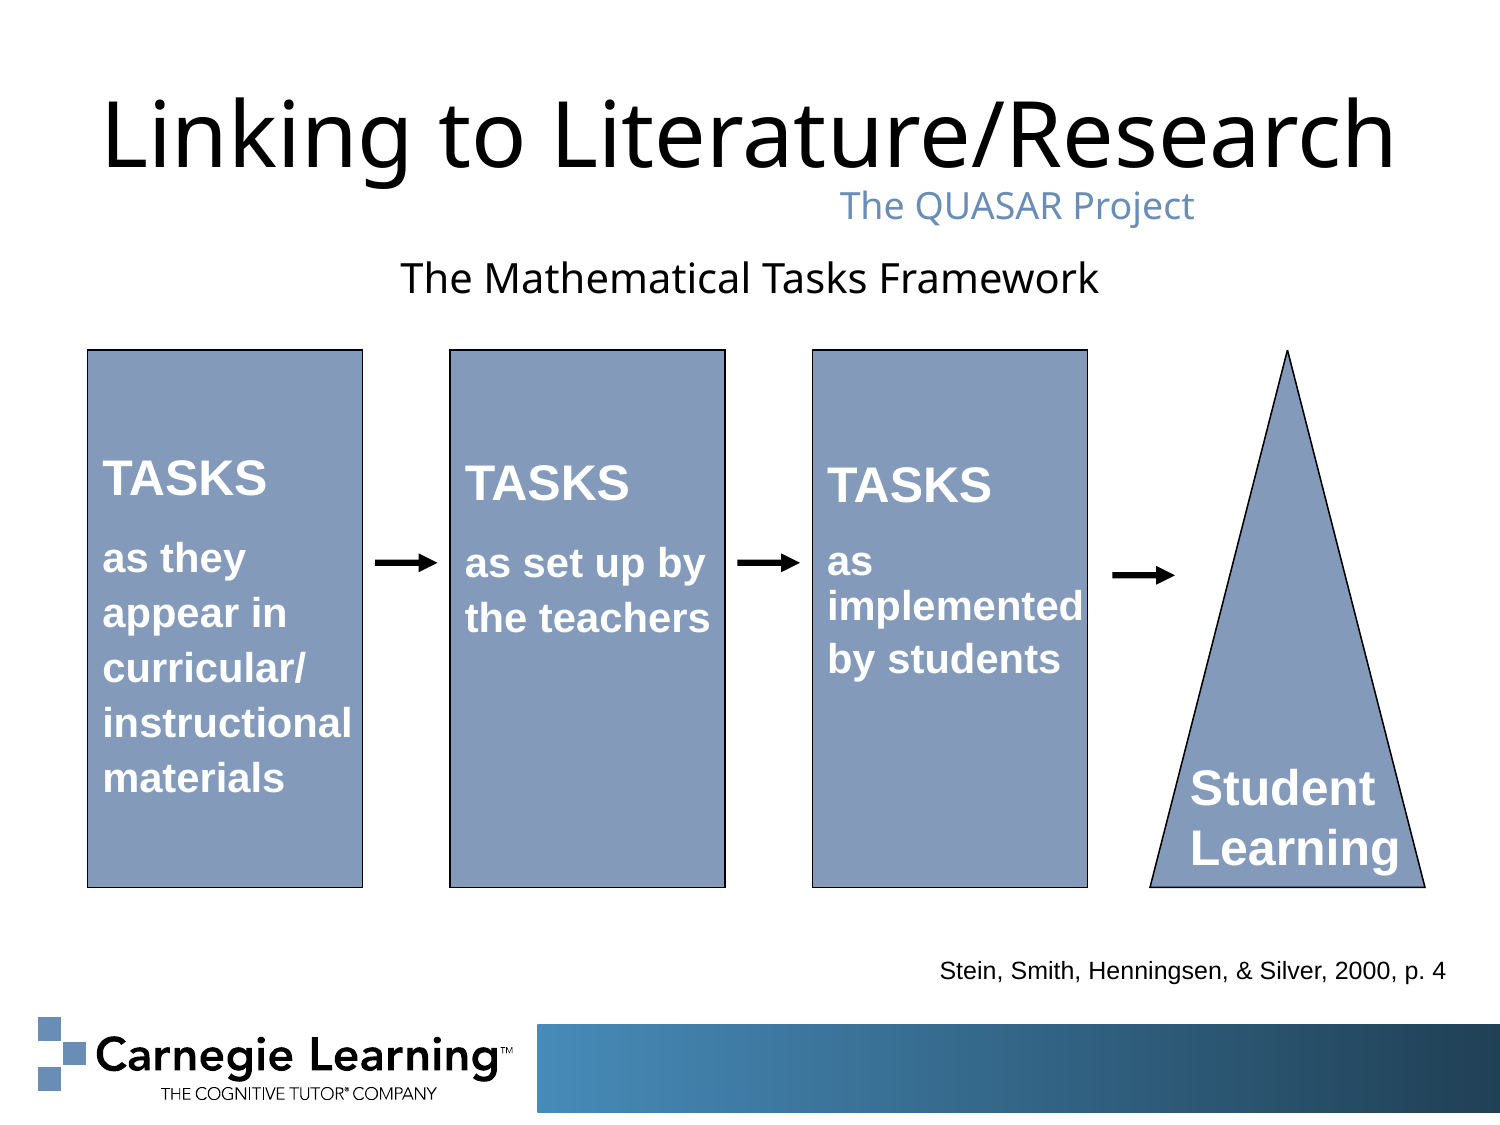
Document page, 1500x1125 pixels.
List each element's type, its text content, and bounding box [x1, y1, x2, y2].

text_box The QUASAR Project [547, 174, 1488, 235]
text_box [812, 349, 1088, 445]
text_box Stein, Smith, Henningsen, & Silver, 2000, p. 4 [562, 950, 1463, 992]
text_box Student Learning [1174, 662, 1463, 883]
text_box [1207, 349, 1368, 662]
text_box [737, 556, 800, 569]
text_box Linking to Literature/Research [74, 37, 1425, 225]
text_box [87, 809, 363, 888]
text_box [1149, 793, 1426, 888]
text_box TASKS as set up by the teachers [449, 442, 738, 649]
text_box [1112, 569, 1175, 582]
text_box [450, 649, 725, 888]
text_box TASKS as they appear in curricular/ instructional materials [87, 437, 388, 809]
text_box [450, 349, 725, 442]
text_box [374, 556, 438, 569]
text_box [812, 688, 1088, 888]
text_box [87, 350, 363, 437]
list The Mathematical Tasks Framework [87, 249, 1413, 338]
text_box TASKS as implemented by students [812, 445, 1125, 688]
